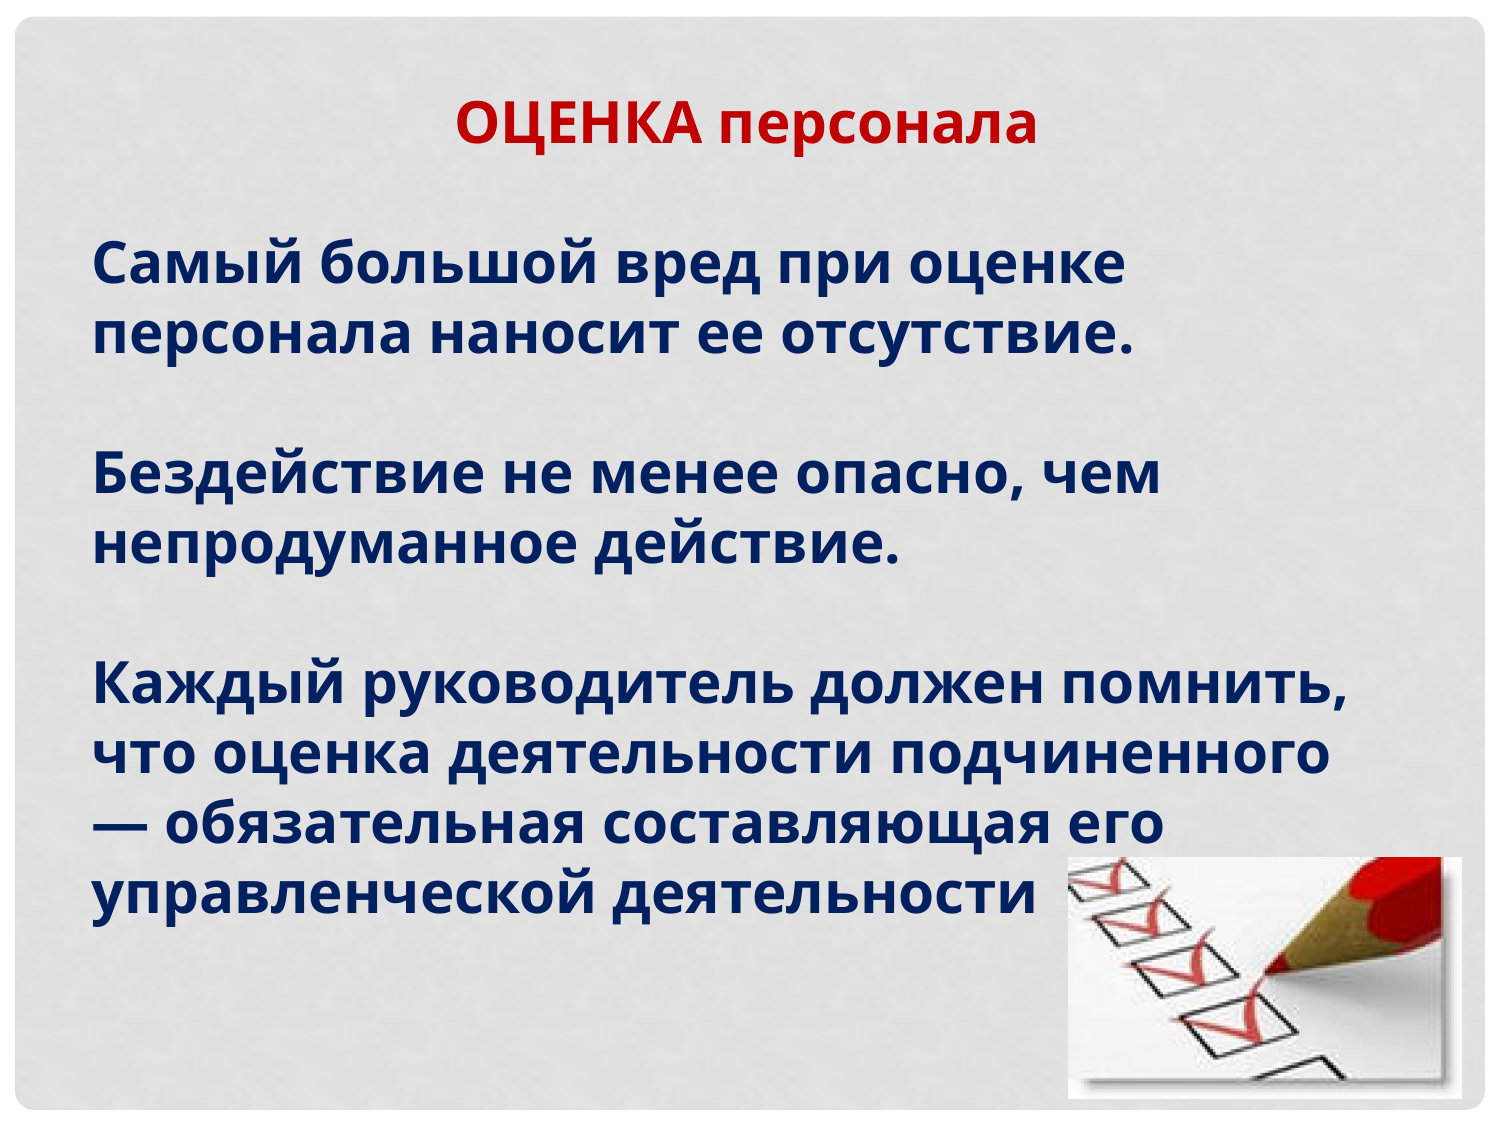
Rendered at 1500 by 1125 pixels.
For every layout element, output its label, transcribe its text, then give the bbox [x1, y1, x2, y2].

picture [1068, 857, 1462, 1099]
text_box ОЦЕНКА персонала Самый большой вред при оценке персонала наносит ее отсутствие. Бездействие не менее опасно, чем непродуманное действие. Каждый руководитель должен помнить, что оценка деятельности подчиненного — обязательная составляющая его управленческой деятельности [76, 78, 1418, 933]
